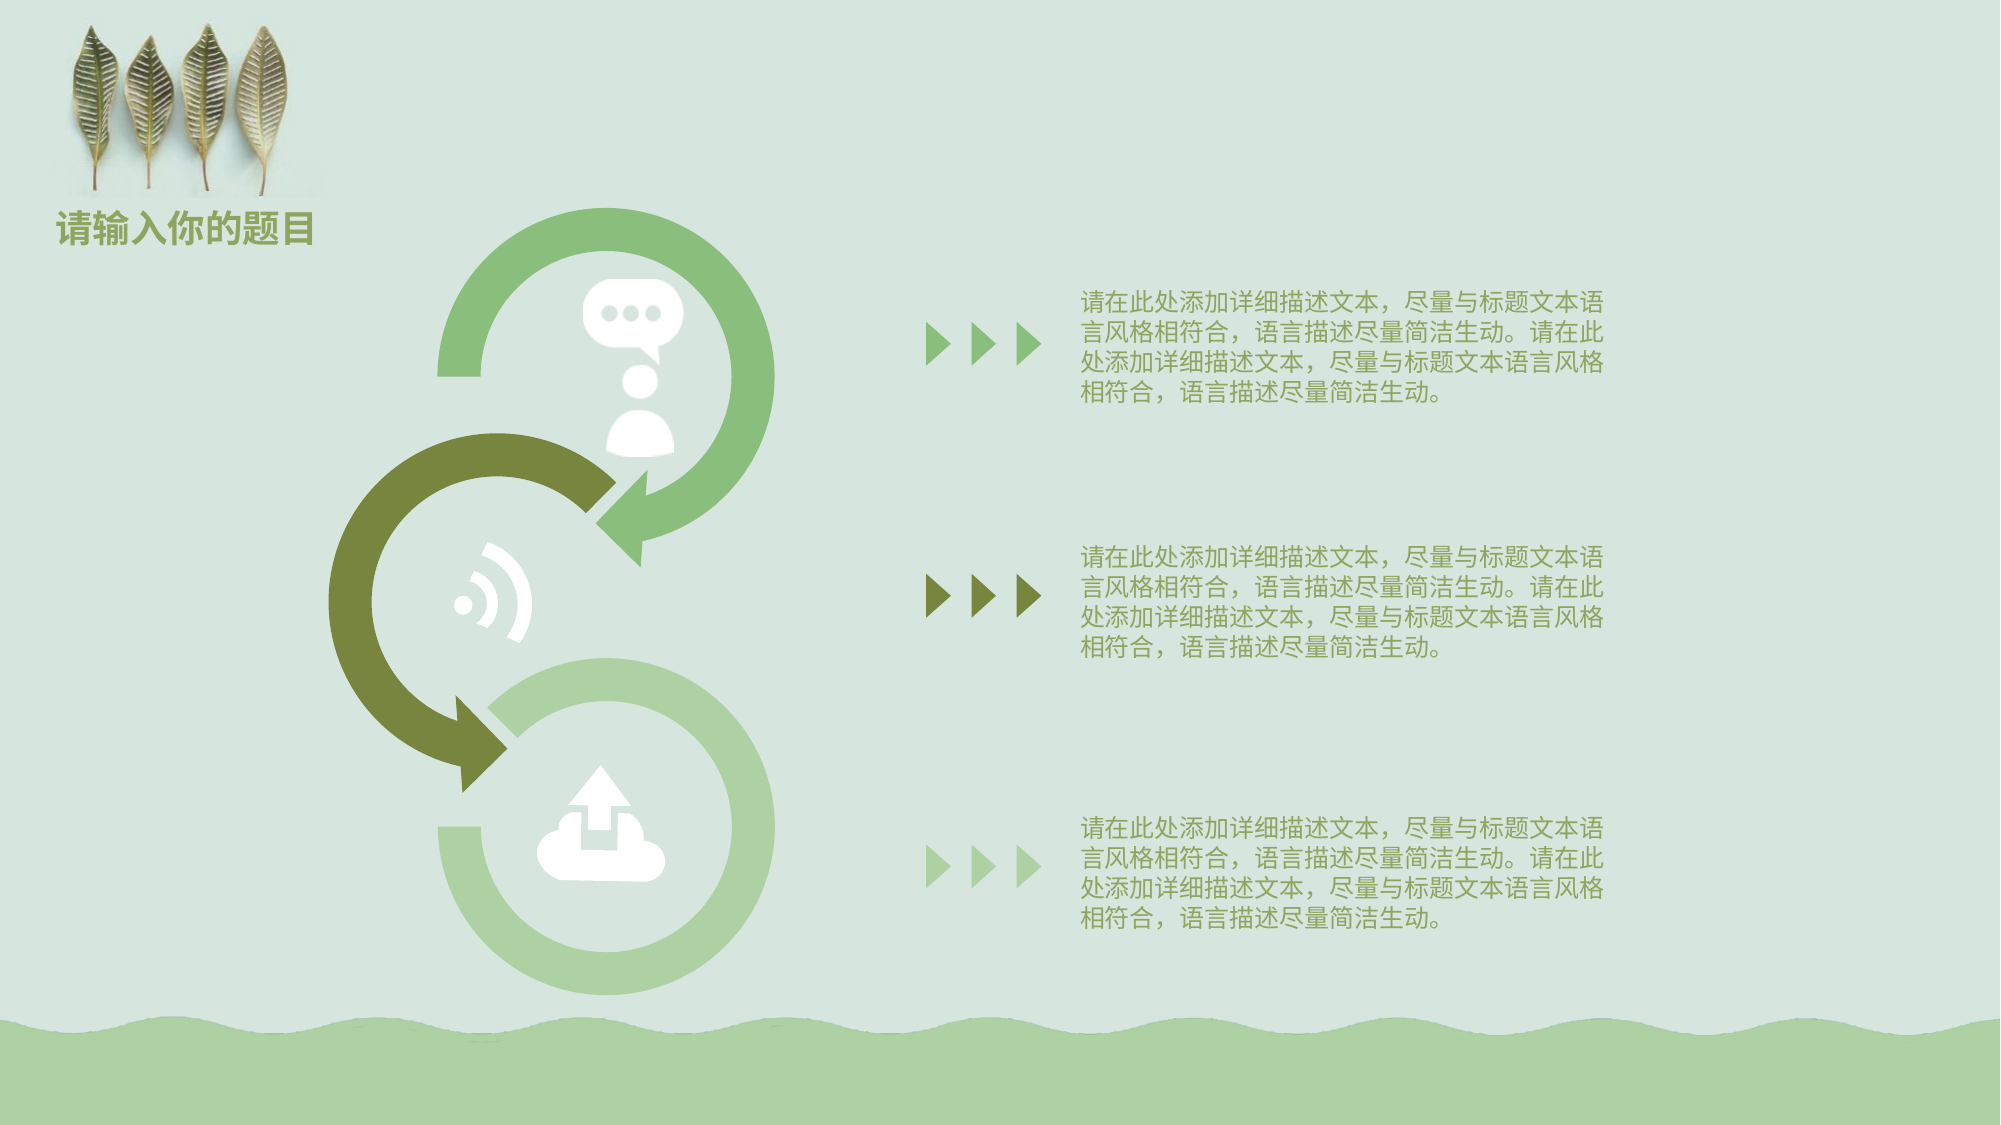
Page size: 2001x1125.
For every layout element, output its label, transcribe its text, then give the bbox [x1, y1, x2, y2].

text_box [327, 432, 618, 796]
picture [51, 18, 322, 198]
text_box 请在此处添加详细描述文本，尽量与标题文本语言风格相符合，语言描述尽量简洁生动。请在此处添加详细描述文本，尽量与标题文本语言风格相符合，语言描述尽量简洁生动。 [1065, 805, 1641, 970]
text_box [926, 573, 1042, 618]
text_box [926, 844, 1042, 889]
text_box [436, 657, 776, 997]
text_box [453, 553, 541, 632]
text_box 请输入你的题目 [40, 198, 333, 258]
text_box [436, 206, 776, 570]
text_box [926, 321, 1042, 366]
picture [0, 1007, 2000, 1125]
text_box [528, 770, 657, 883]
text_box 请在此处添加详细描述文本，尽量与标题文本语言风格相符合，语言描述尽量简洁生动。请在此处添加详细描述文本，尽量与标题文本语言风格相符合，语言描述尽量简洁生动。 [1065, 279, 1641, 444]
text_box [583, 279, 684, 457]
text_box 请在此处添加详细描述文本，尽量与标题文本语言风格相符合，语言描述尽量简洁生动。请在此处添加详细描述文本，尽量与标题文本语言风格相符合，语言描述尽量简洁生动。 [1065, 534, 1641, 699]
